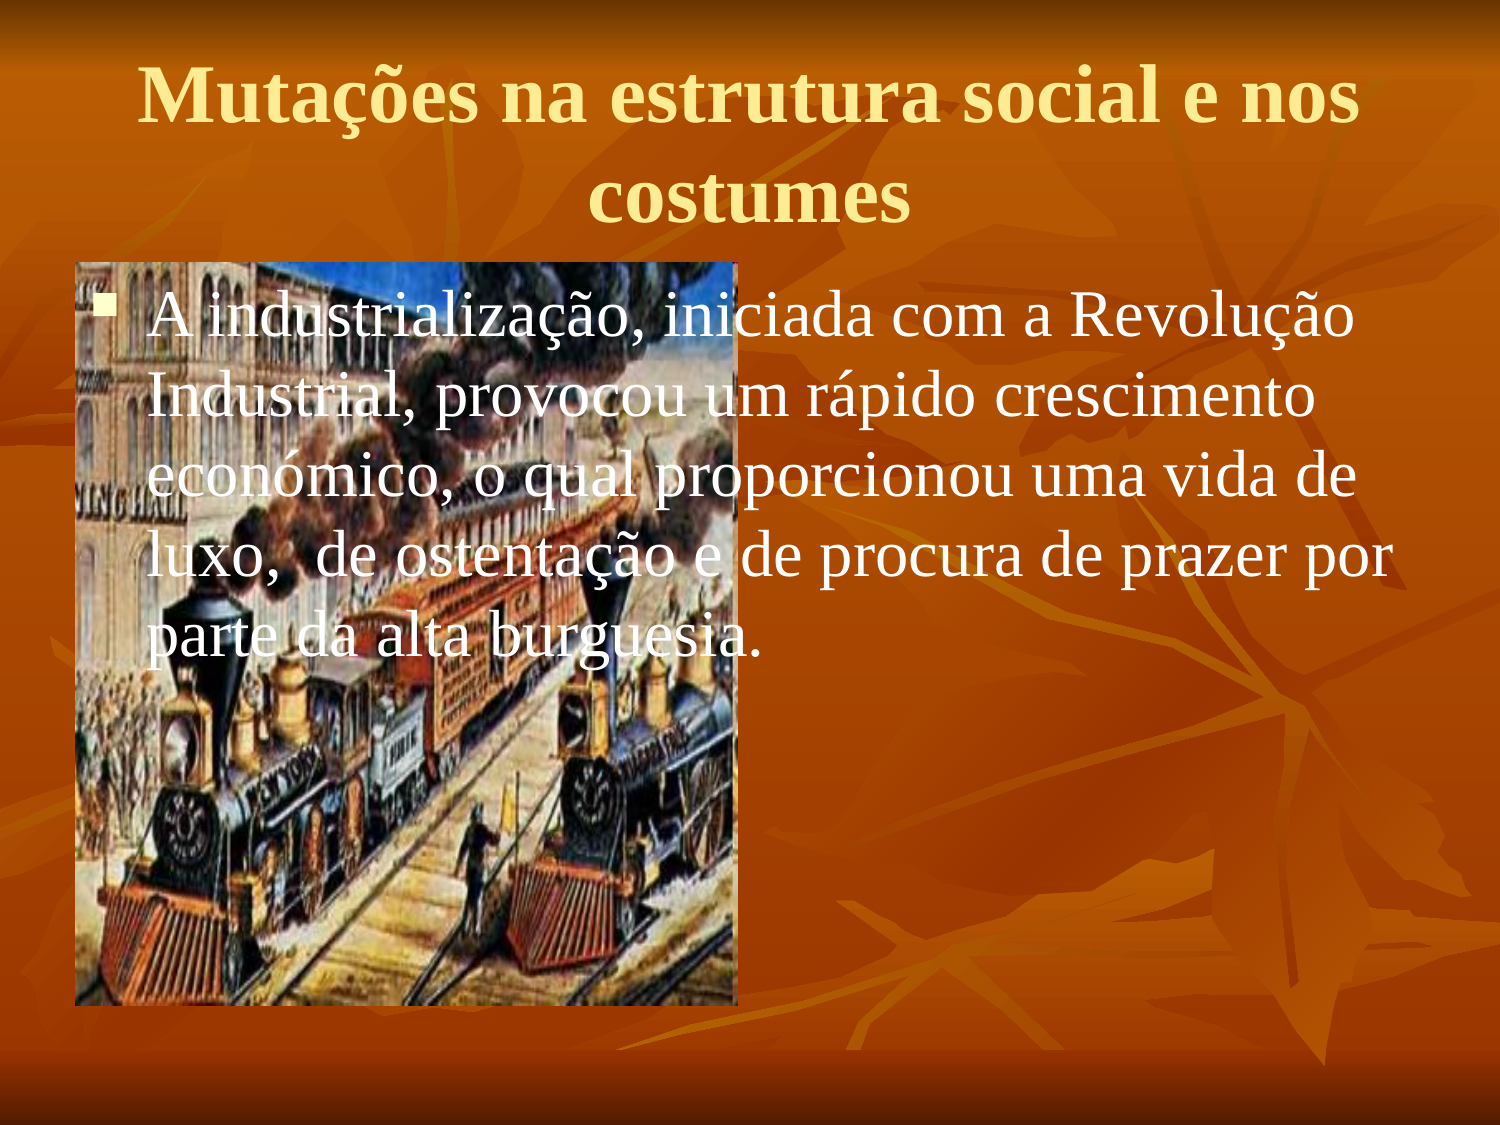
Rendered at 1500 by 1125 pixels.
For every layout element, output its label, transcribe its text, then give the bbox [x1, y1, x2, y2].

list A industrialização, iniciada com a Revolução Industrial, provocou um rápido crescimento económico, o qual proporcionou uma vida de luxo, de ostentação e de procura de prazer por parte da alta burguesia. [738, 262, 1426, 1006]
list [74, 262, 738, 1006]
title Mutações na estrutura social e nos costumes [74, 45, 1426, 234]
